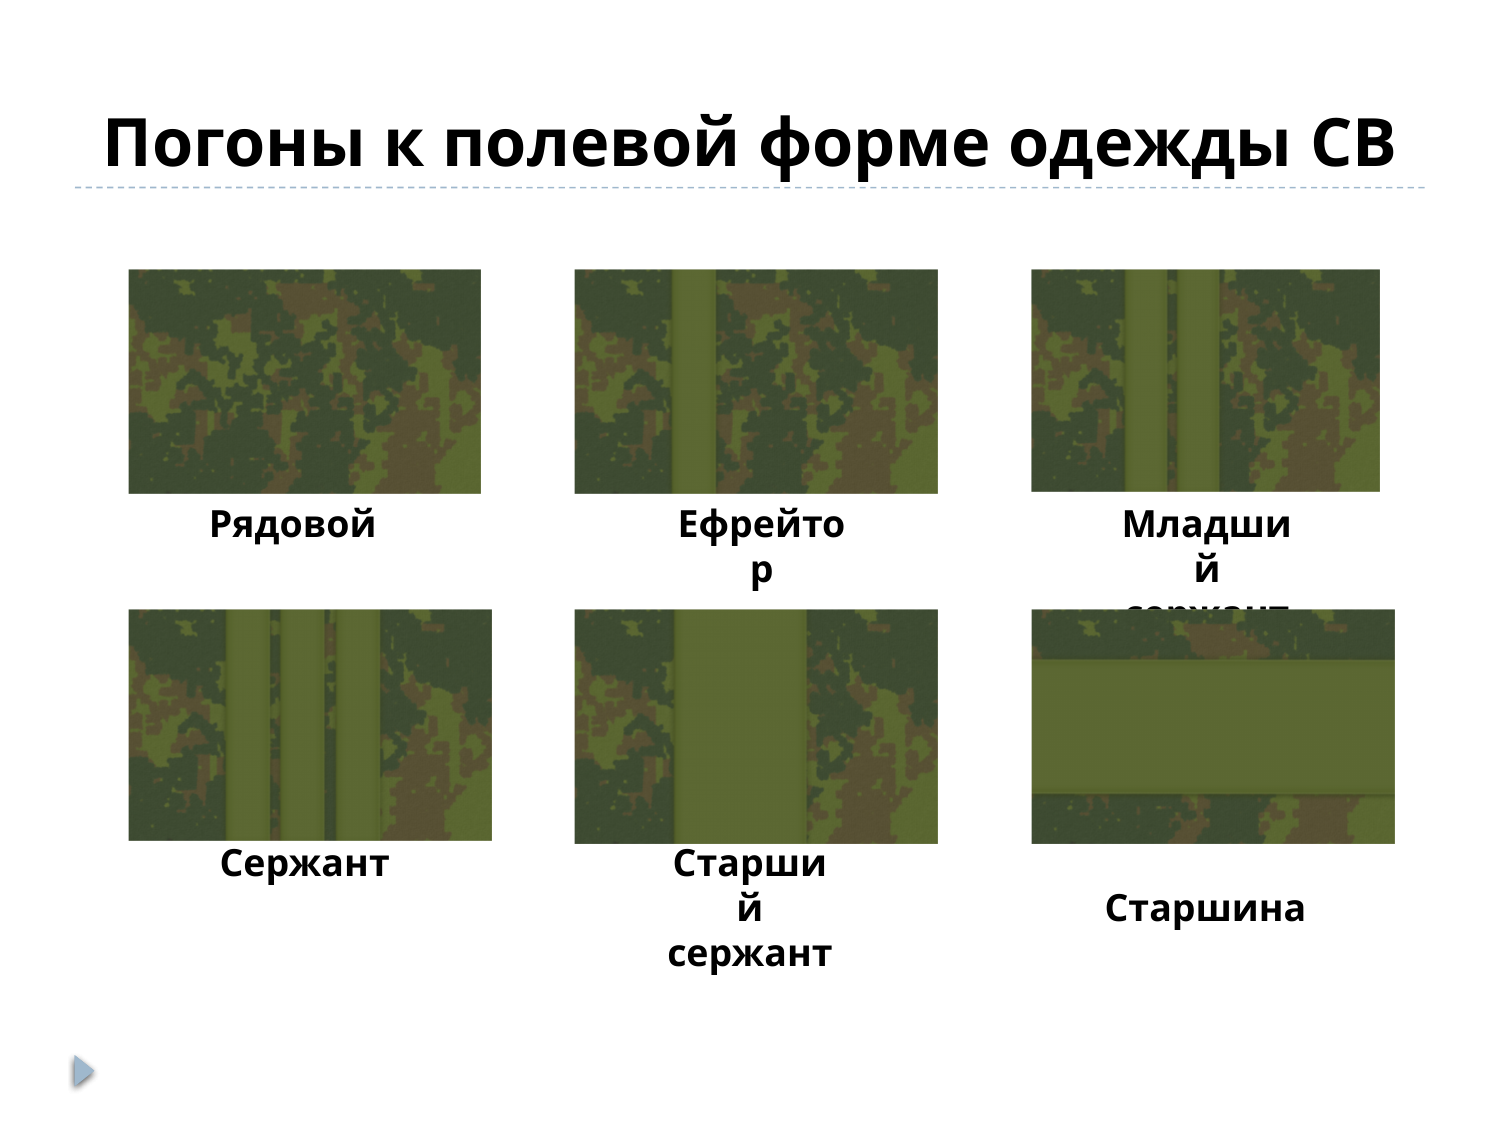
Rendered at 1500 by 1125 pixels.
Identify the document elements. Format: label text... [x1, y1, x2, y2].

picture [575, 199, 937, 909]
picture [1032, 206, 1394, 909]
text_box Старшина [1089, 914, 1325, 937]
picture [129, 205, 492, 907]
title Погоны к полевой форме одежды СВ [75, 37, 1425, 188]
text_box Старший сержант [644, 921, 856, 982]
